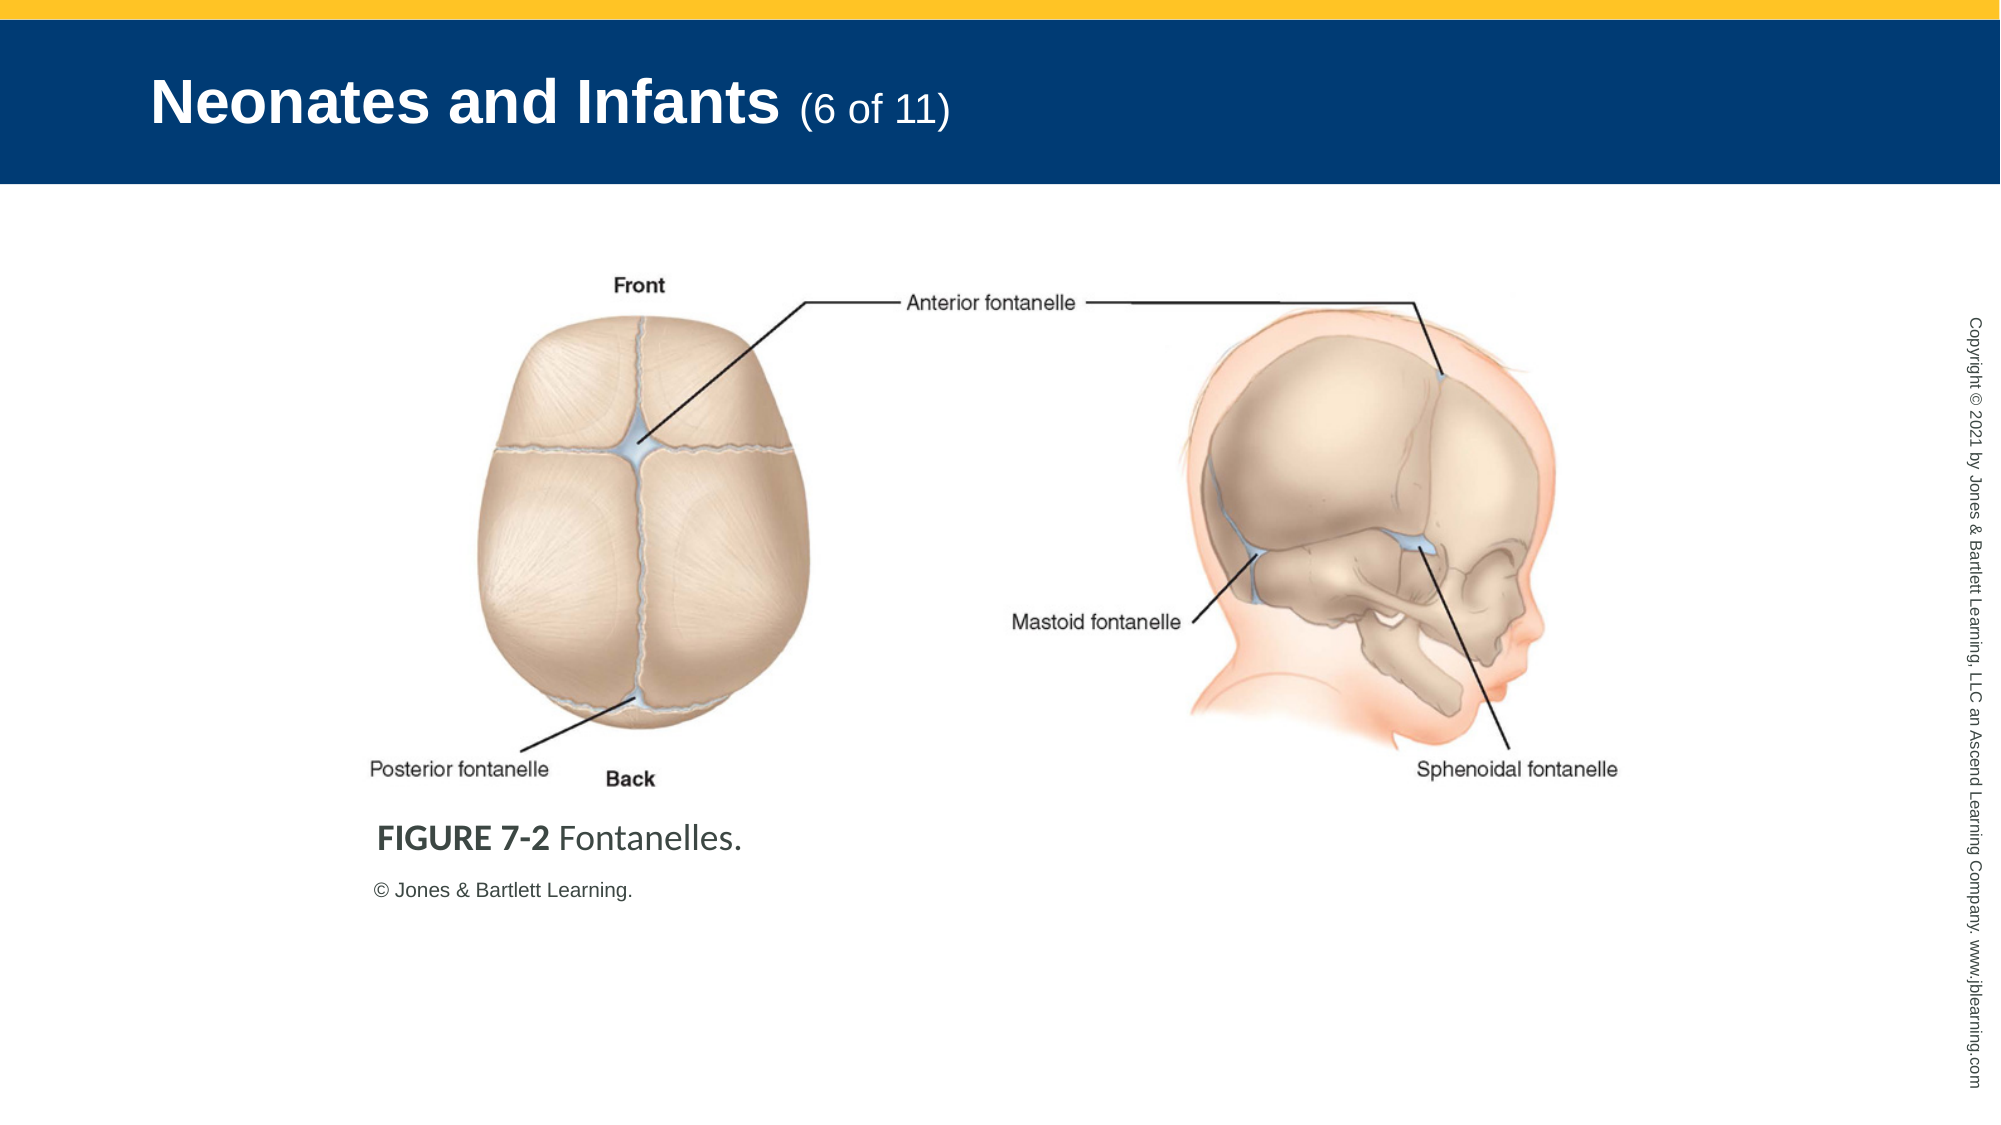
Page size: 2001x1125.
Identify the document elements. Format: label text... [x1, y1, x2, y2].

title Neonates and Infants (6 of 11) [0, 19, 2000, 185]
text_box © Jones & Bartlett Learning. [359, 868, 649, 909]
picture [349, 242, 1638, 802]
text_box FIGURE 7-2 Fontanelles. [362, 805, 758, 866]
